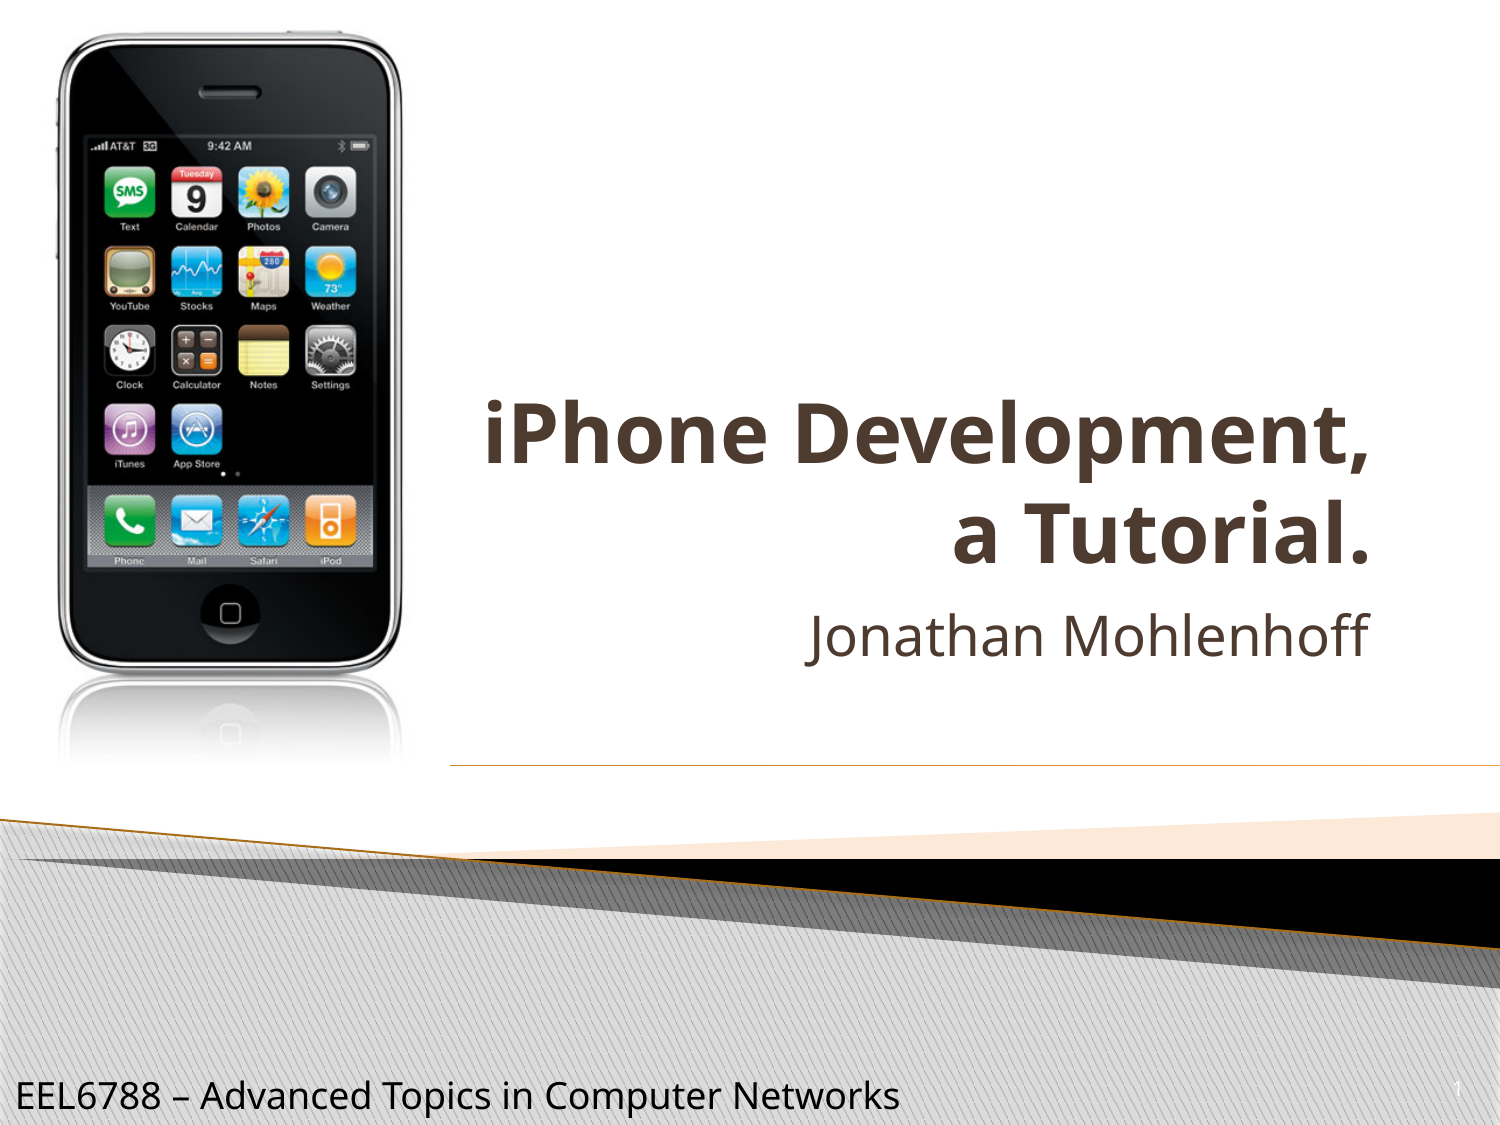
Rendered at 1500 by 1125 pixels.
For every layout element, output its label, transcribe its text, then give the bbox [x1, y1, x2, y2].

picture [5, 859, 1500, 989]
subtitle Jonathan Mohlenhoff [456, 592, 1388, 790]
slide_number 1 [1418, 1051, 1479, 1112]
picture [0, 0, 451, 818]
text_box EEL6788 – Advanced Topics in Computer Networks [0, 1064, 1000, 1125]
title iPhone Development, a Tutorial. [456, 287, 1388, 588]
